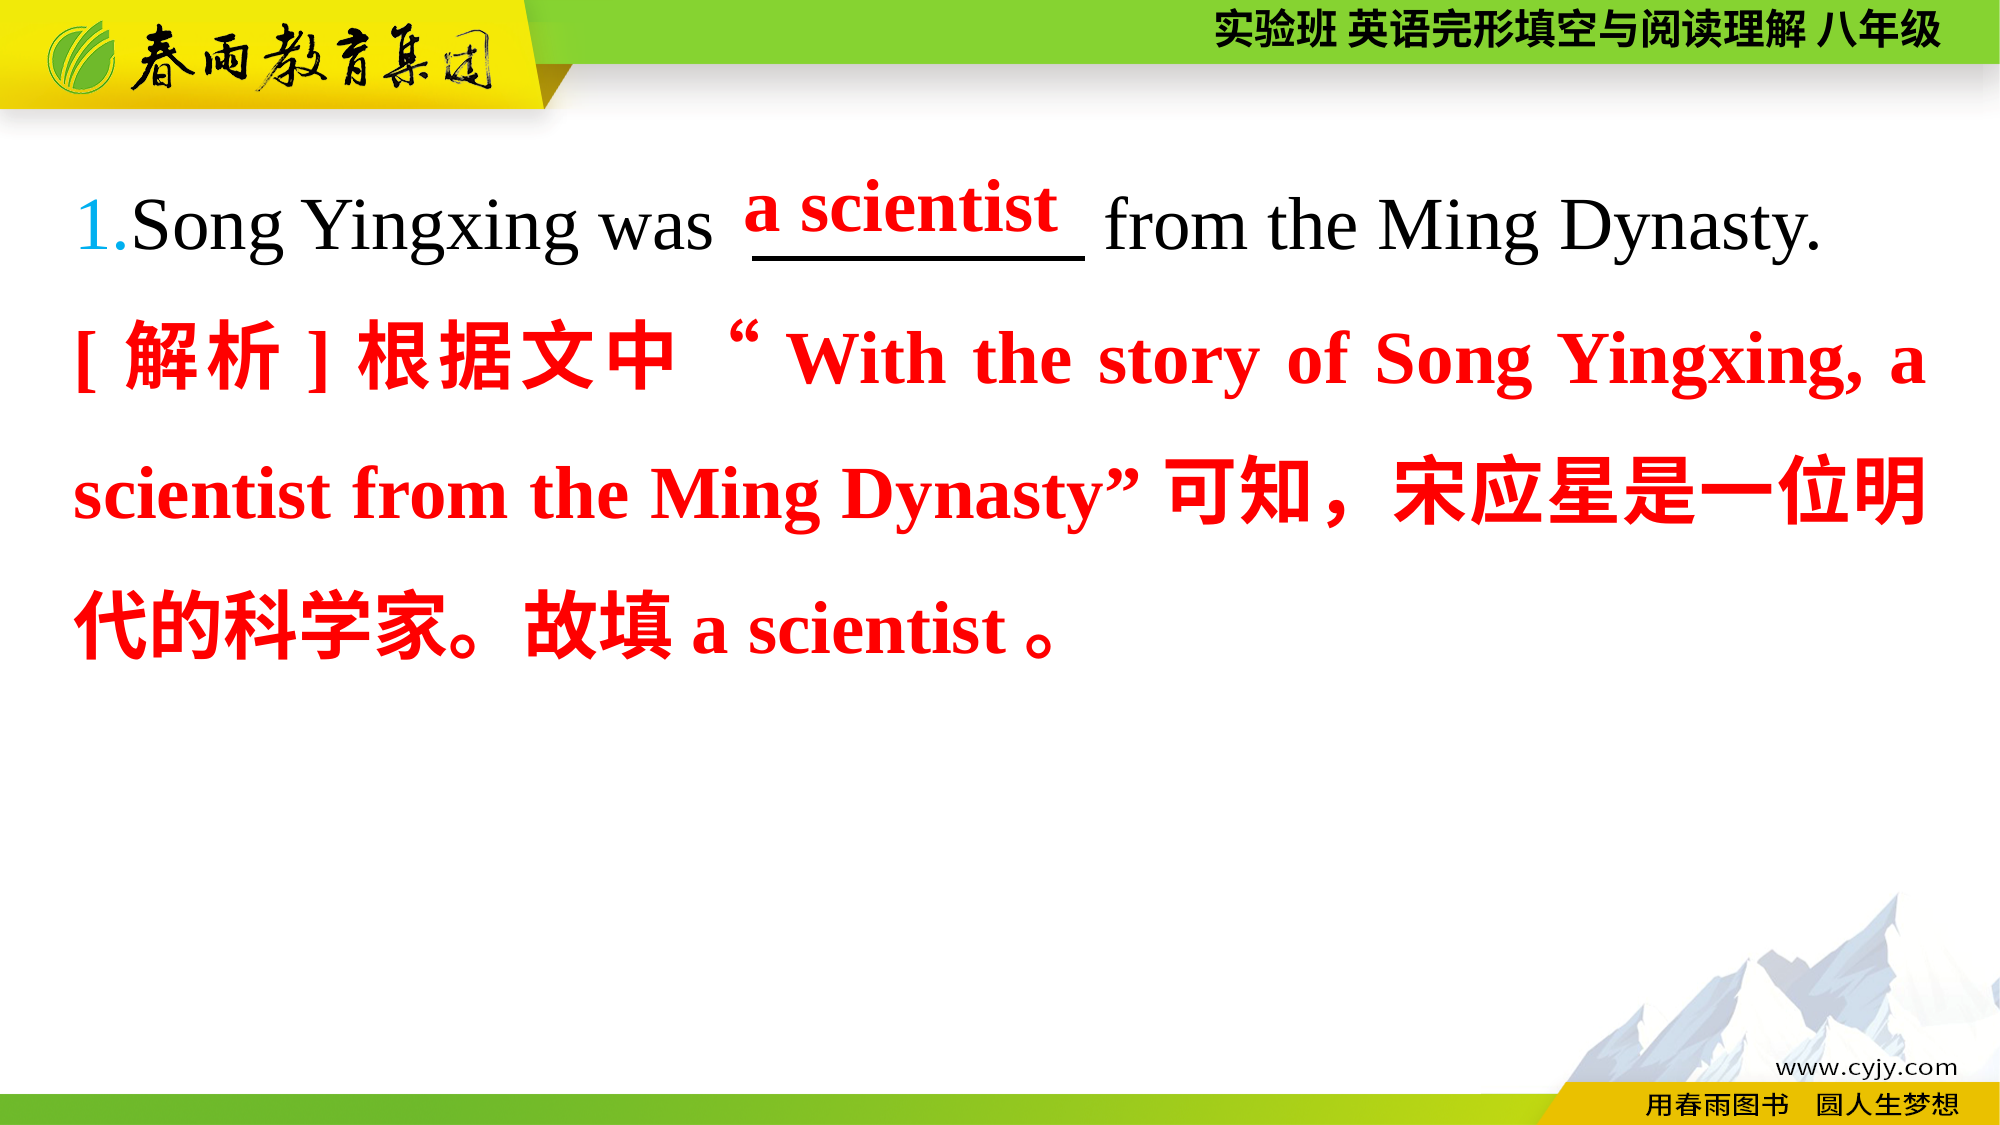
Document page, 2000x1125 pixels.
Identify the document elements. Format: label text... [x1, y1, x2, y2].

picture [0, 0, 2000, 1125]
text_box [解析]根据文中“With the story of Song Yingxing, a scientist from the Ming Dynasty”可知，宋应星是一位明代的科学家。故填a scientist。 [59, 256, 1944, 677]
list 1.Song Yingxing was from the Ming Dynasty. [59, 122, 1944, 256]
text_box a scientist [729, 149, 1074, 254]
